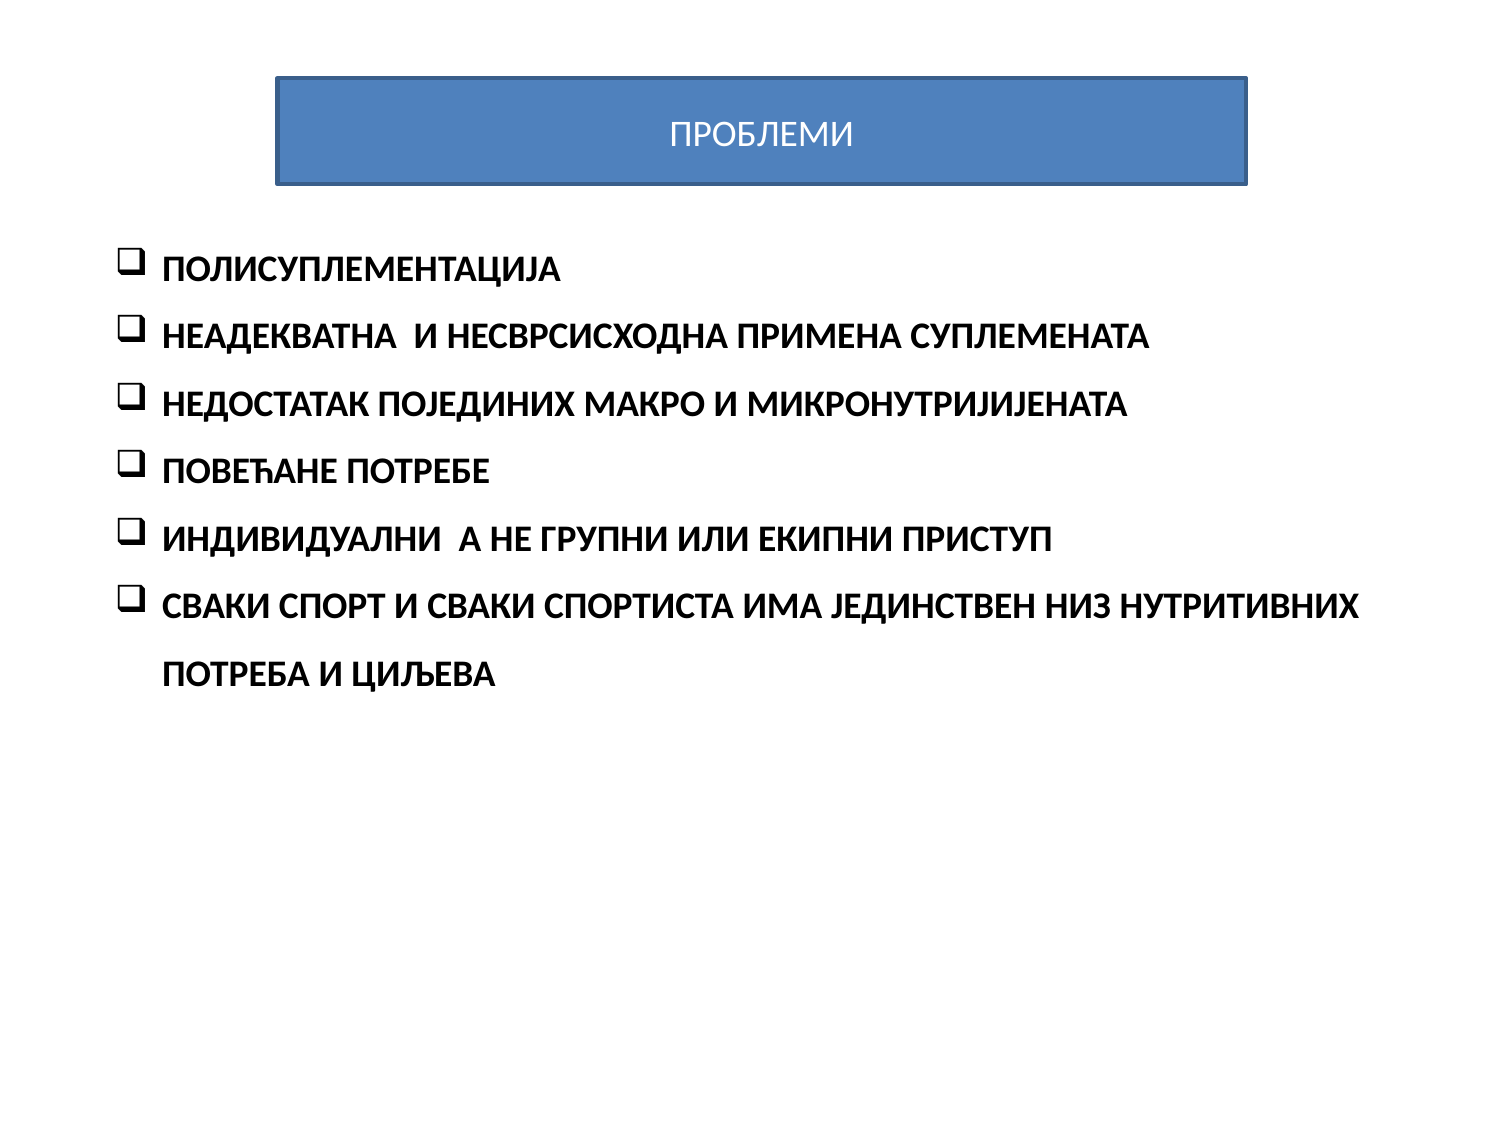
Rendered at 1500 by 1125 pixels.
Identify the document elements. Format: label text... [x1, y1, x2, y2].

text_box ПОЛИСУПЛЕМЕНТАЦИЈА НЕАДЕКВАТНА И НЕСВРСИСХОДНА ПРИМЕНА СУПЛЕМЕНАТА НЕДОСТАТАК ПОЈЕДИНИХ МАКРО И МИКРОНУТРИЈИЈЕНАТА ПОВЕЋАНЕ ПОТРЕБЕ ИНДИВИДУАЛНИ А НЕ ГРУПНИ ИЛИ ЕКИПНИ ПРИСТУП СВАКИ СПОРТ И СВАКИ СПОРТИСТА ИМА ЈЕДИНСТВЕН НИЗ НУТРИТИВНИХ ПОТРЕБА И ЦИЉЕВА [100, 214, 1436, 837]
text_box ПРОБЛЕМИ [275, 76, 1248, 186]
